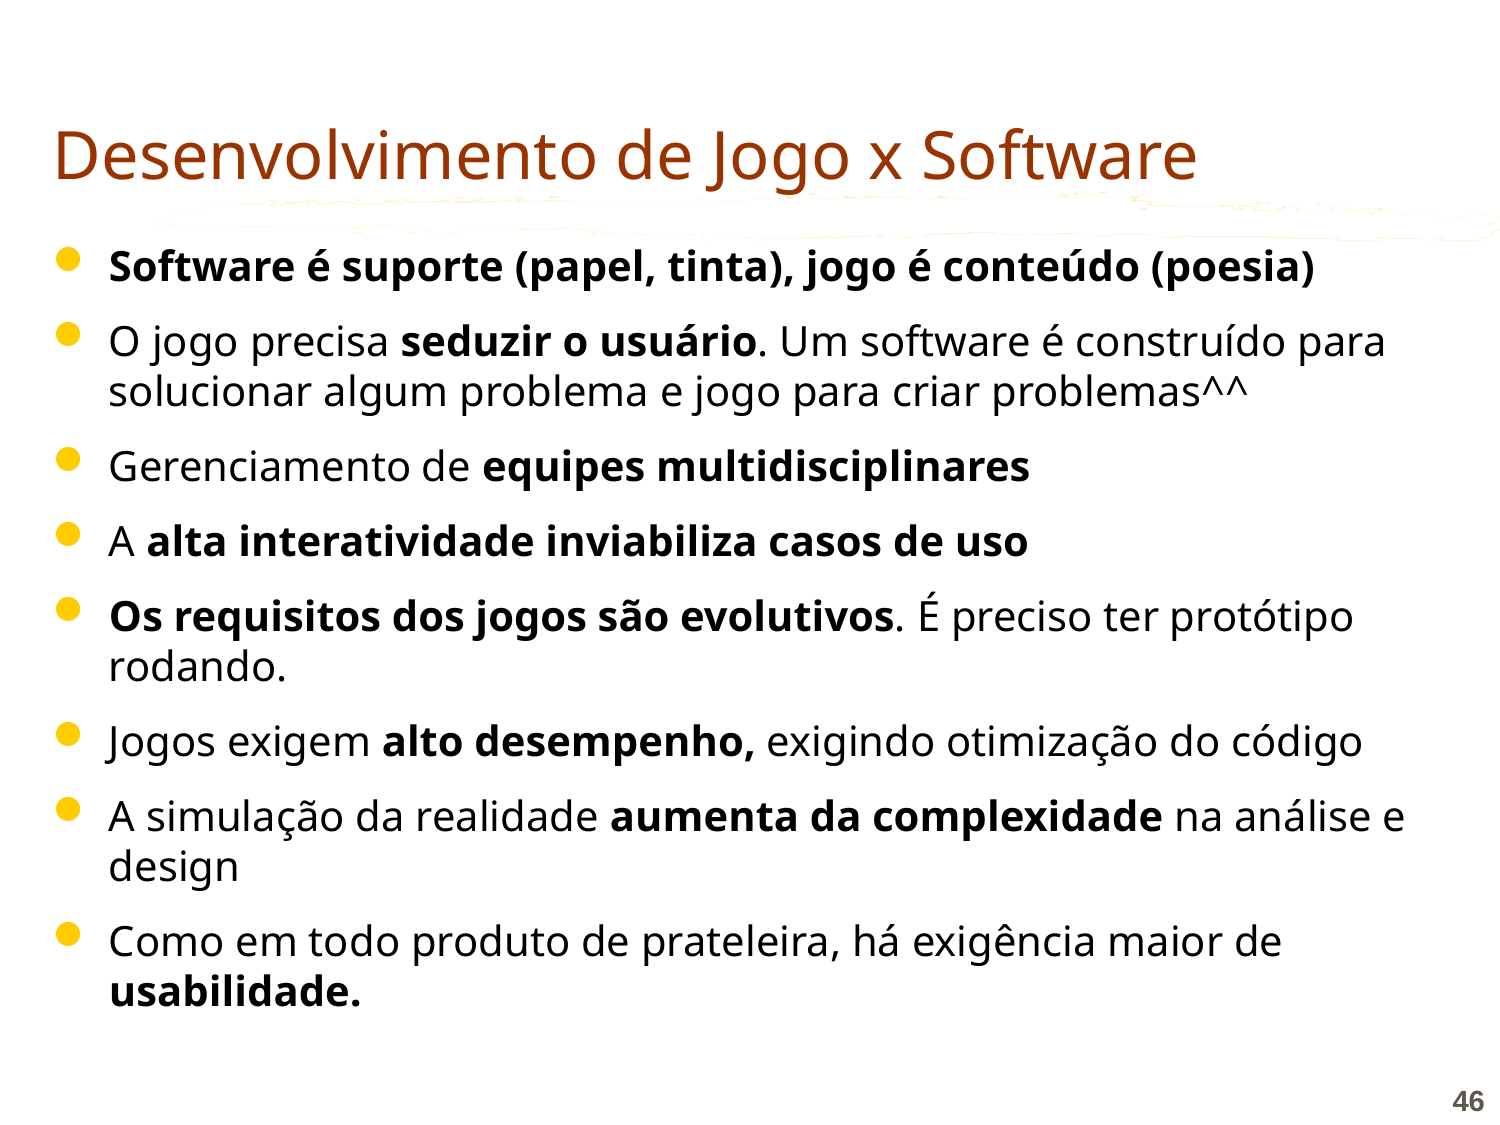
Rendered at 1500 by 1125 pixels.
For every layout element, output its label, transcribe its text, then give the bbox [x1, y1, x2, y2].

title Desenvolvimento de Jogo x Software [37, 12, 1434, 201]
slide_number 46 [1187, 1049, 1500, 1125]
list Software é suporte (papel, tinta), jogo é conteúdo (poesia) O jogo precisa seduzir o usuário. Um software é construído para solucionar algum problema e jogo para criar problemas^^ Gerenciamento de equipes multidisciplinares A alta interatividade inviabiliza casos de uso Os requisitos dos jogos são evolutivos. É preciso ter protótipo rodando. Jogos exigem alto desempenho, exigindo otimização do código A simulação da realidade aumenta da complexidade na análise e design Como em todo produto de prateleira, há exigência maior de usabilidade. [37, 231, 1463, 964]
